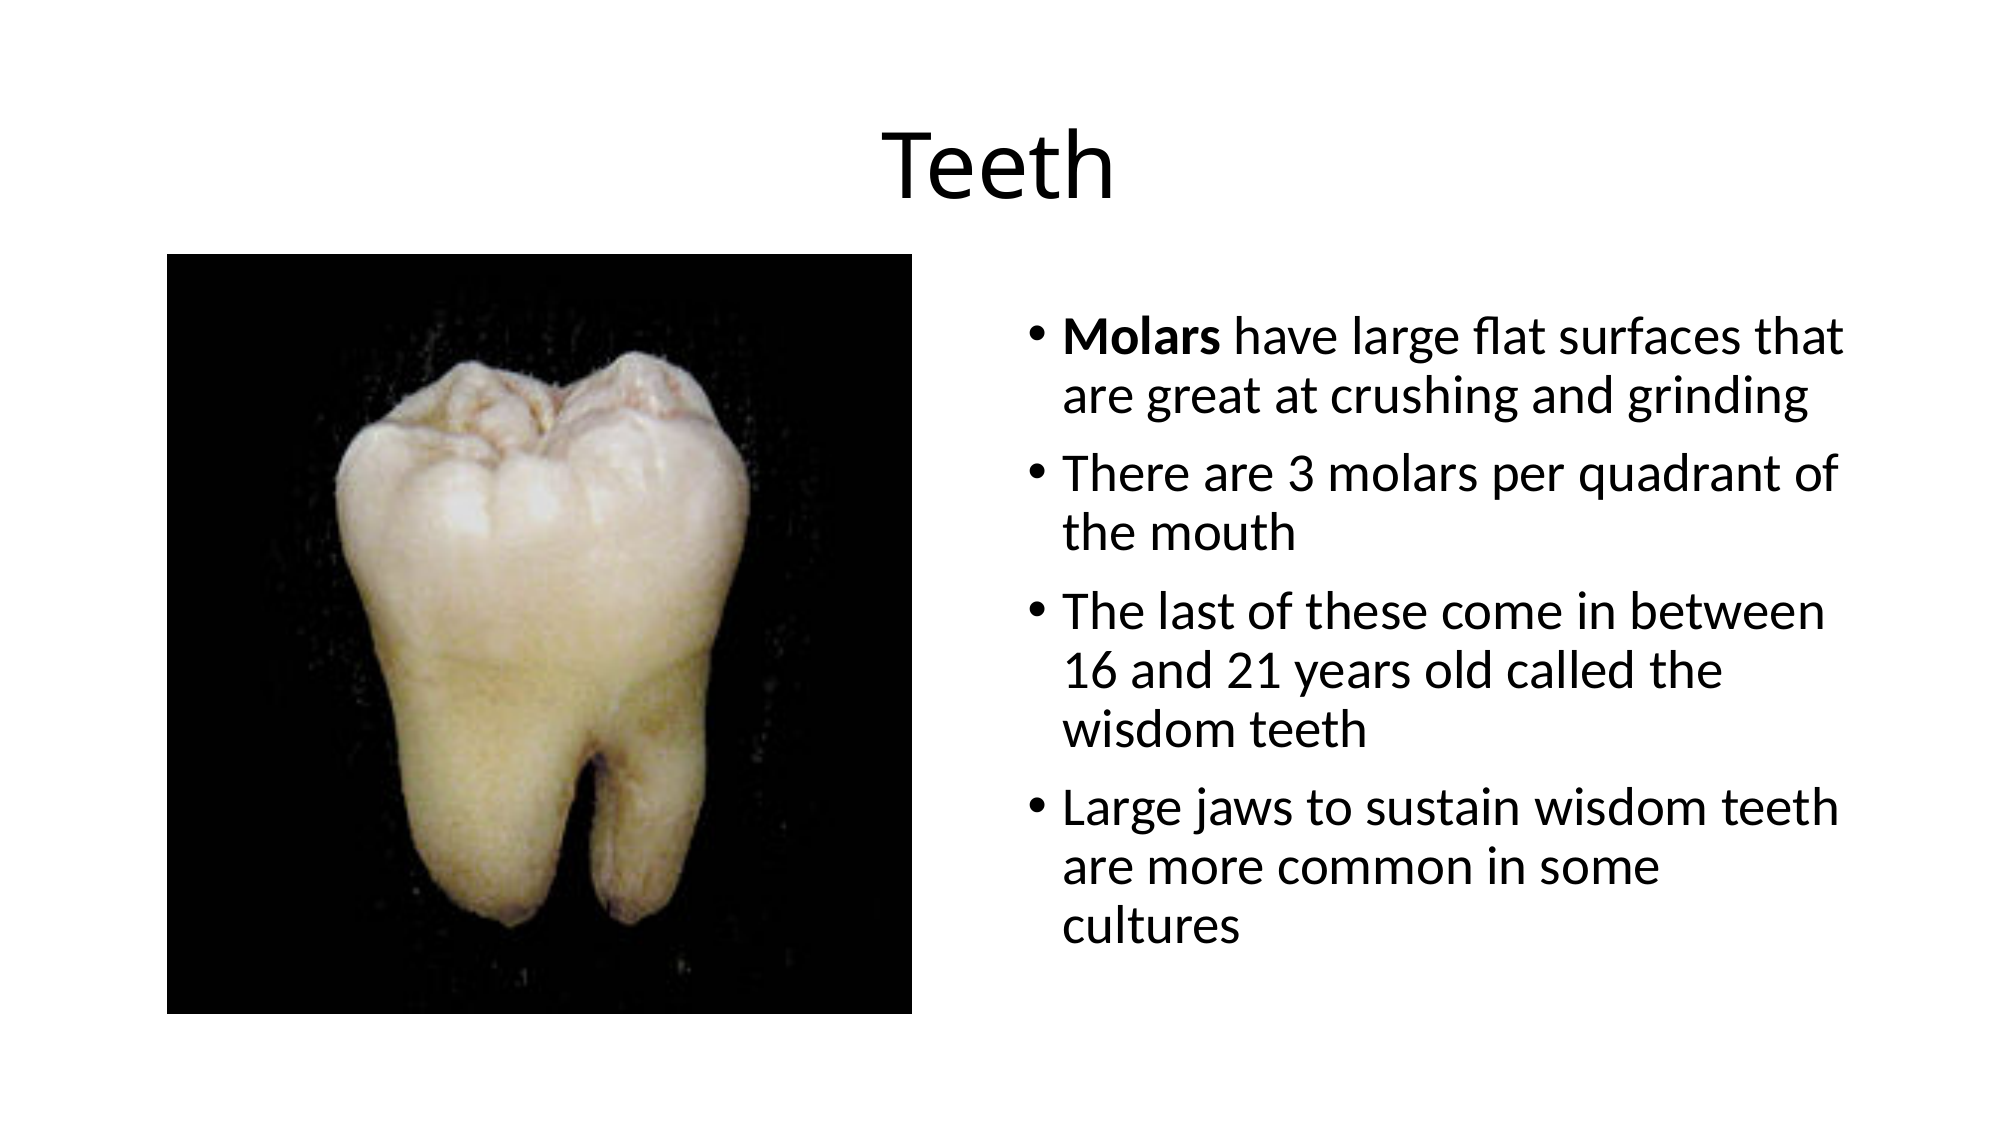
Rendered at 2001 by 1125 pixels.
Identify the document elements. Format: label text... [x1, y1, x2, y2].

list Molars have large flat surfaces that are great at crushing and grinding There are 3 molars per quadrant of the mouth The last of these come in between 16 and 21 years old called the wisdom teeth Large jaws to sustain wisdom teeth are more common in some cultures [1012, 299, 1863, 1014]
picture [167, 254, 912, 1014]
title Teeth [137, 59, 1863, 278]
